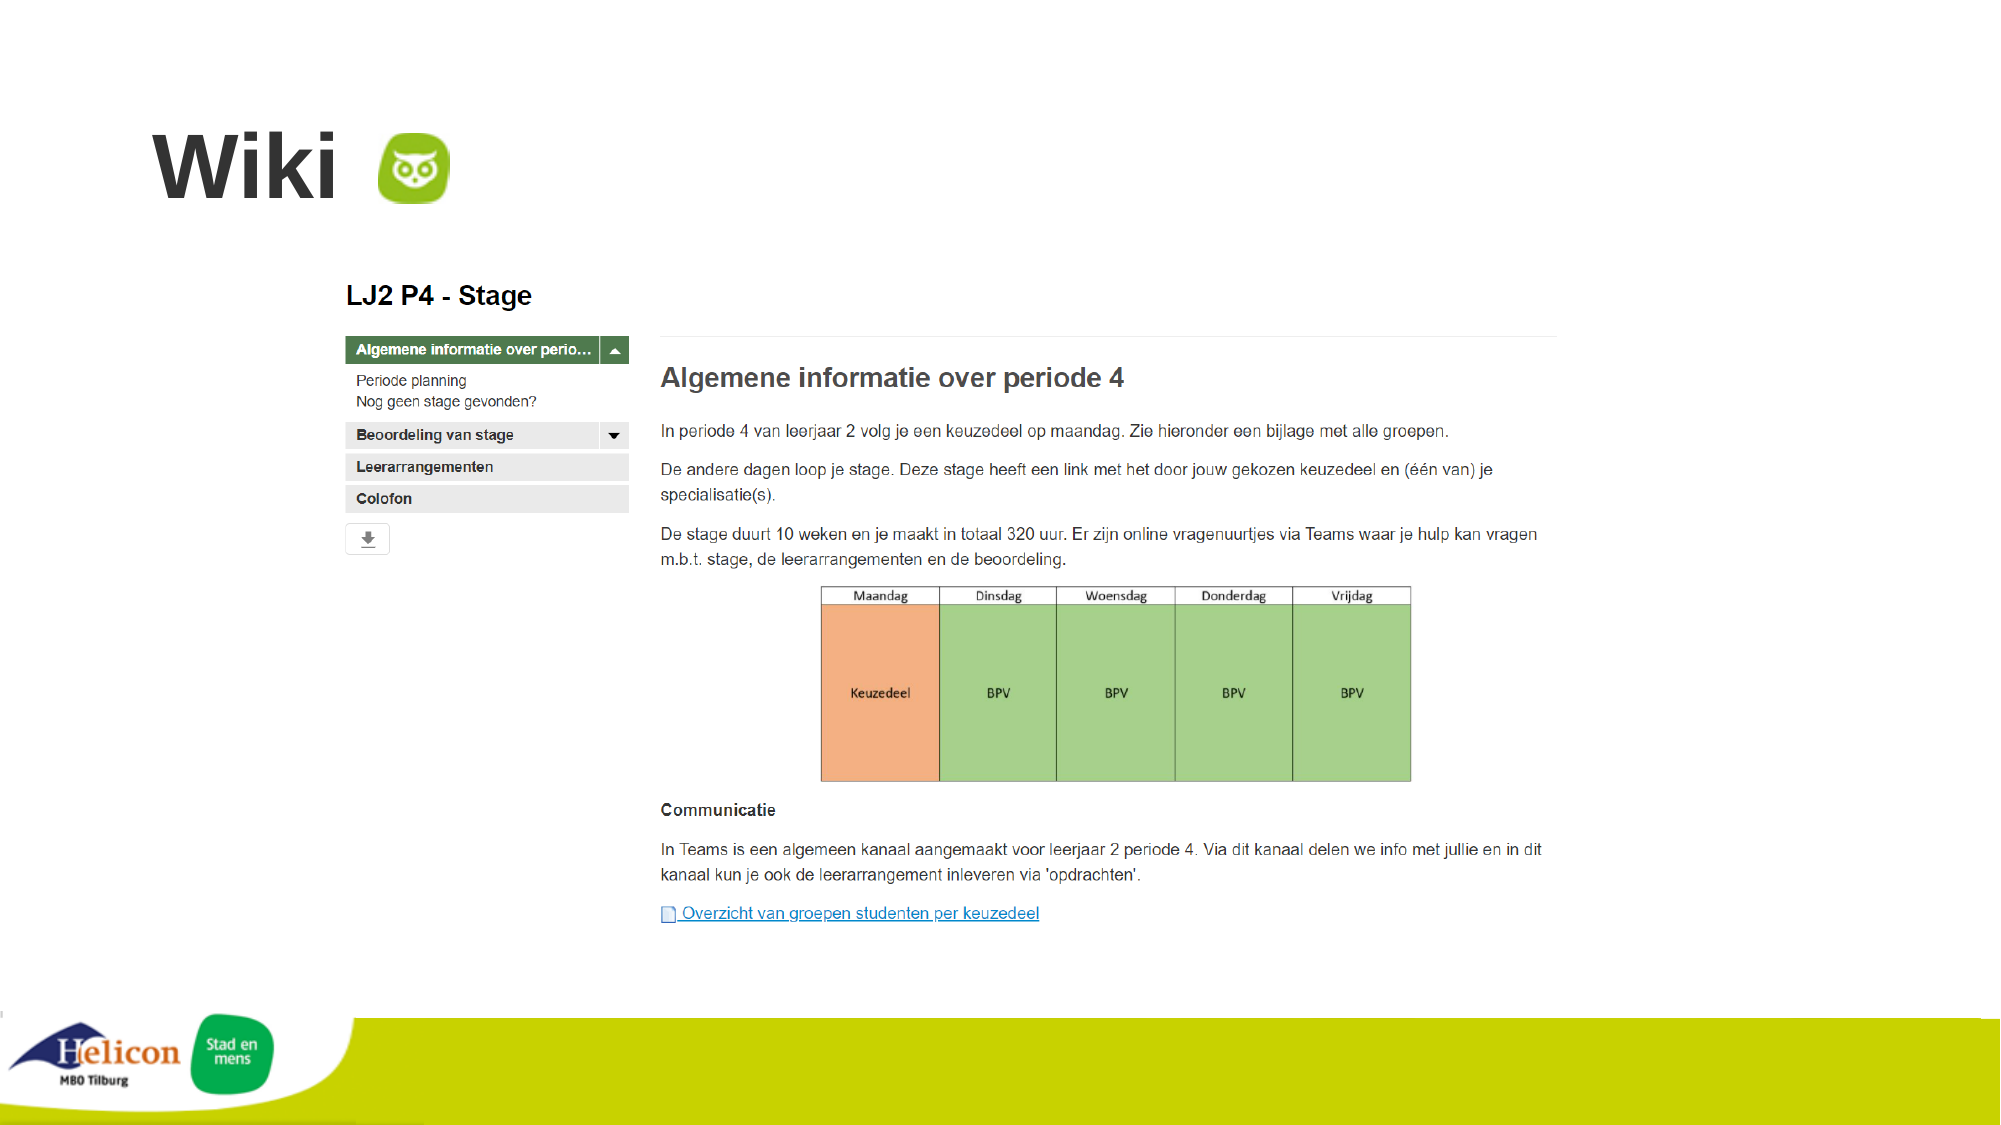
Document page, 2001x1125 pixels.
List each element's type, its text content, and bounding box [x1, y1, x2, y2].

picture [335, 277, 1557, 953]
picture [0, 1011, 424, 1125]
picture [378, 133, 450, 205]
title Wiki [137, 59, 1863, 278]
